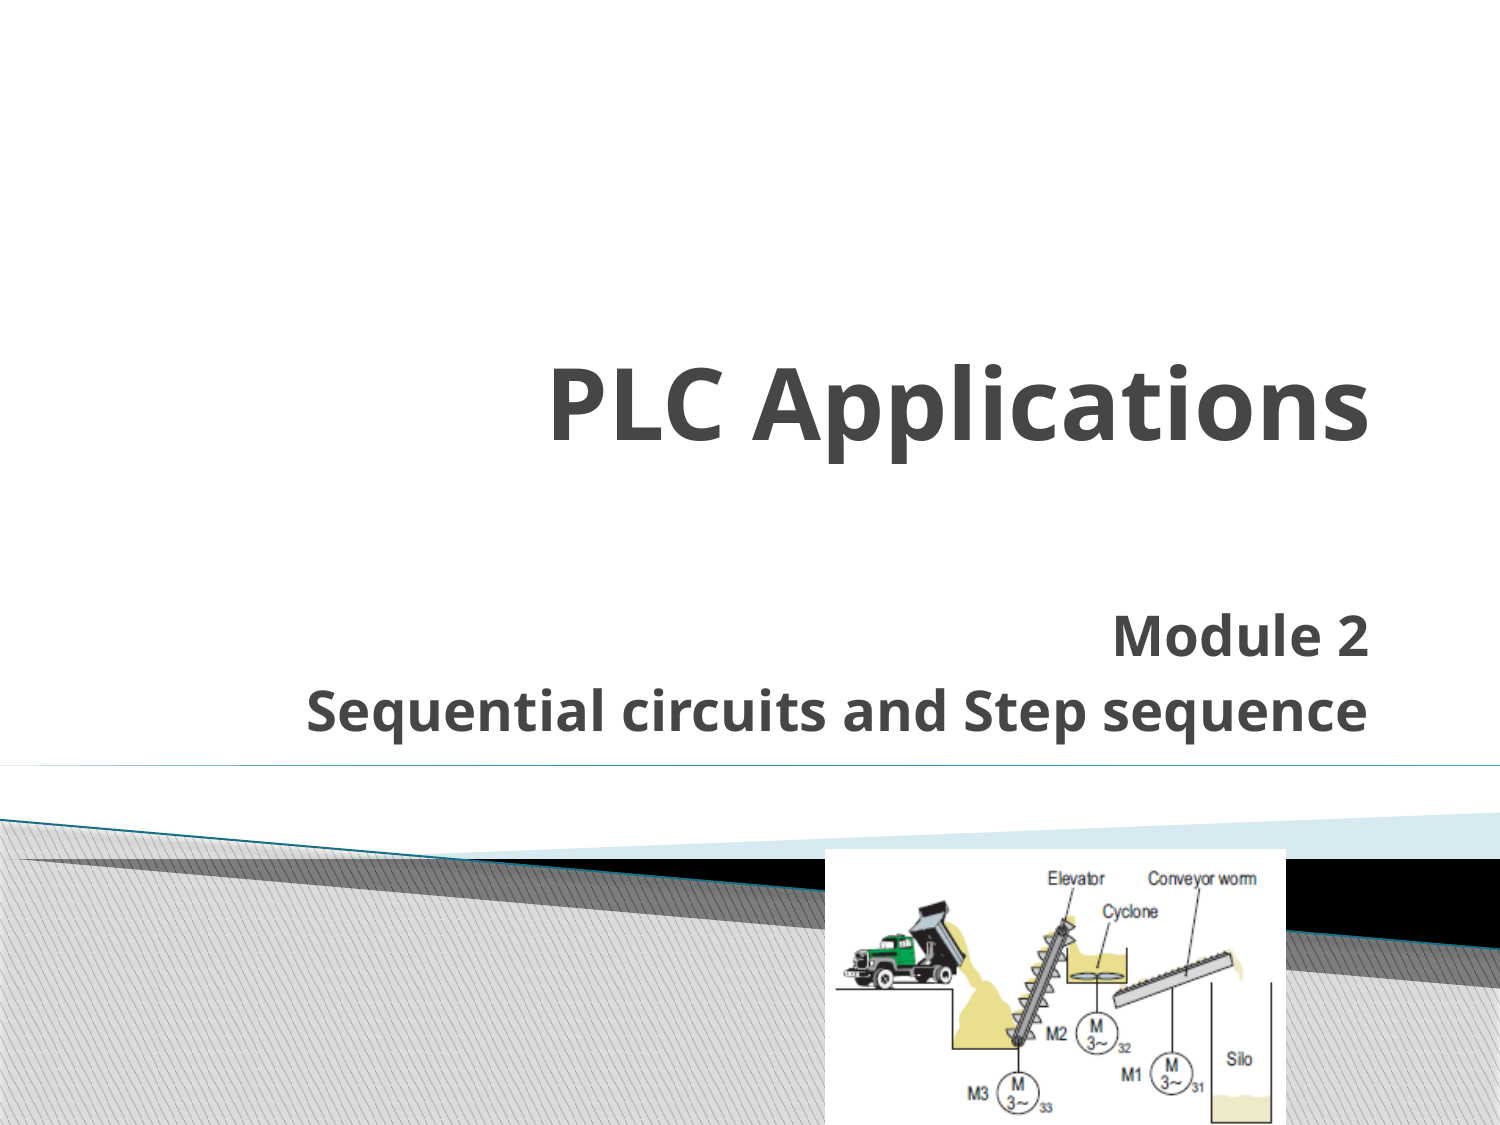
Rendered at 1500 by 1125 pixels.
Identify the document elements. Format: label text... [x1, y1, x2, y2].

title PLC Applications [112, 287, 1388, 588]
picture [5, 849, 1500, 1125]
subtitle Module 2 Sequential circuits and Step sequence [112, 592, 1388, 790]
